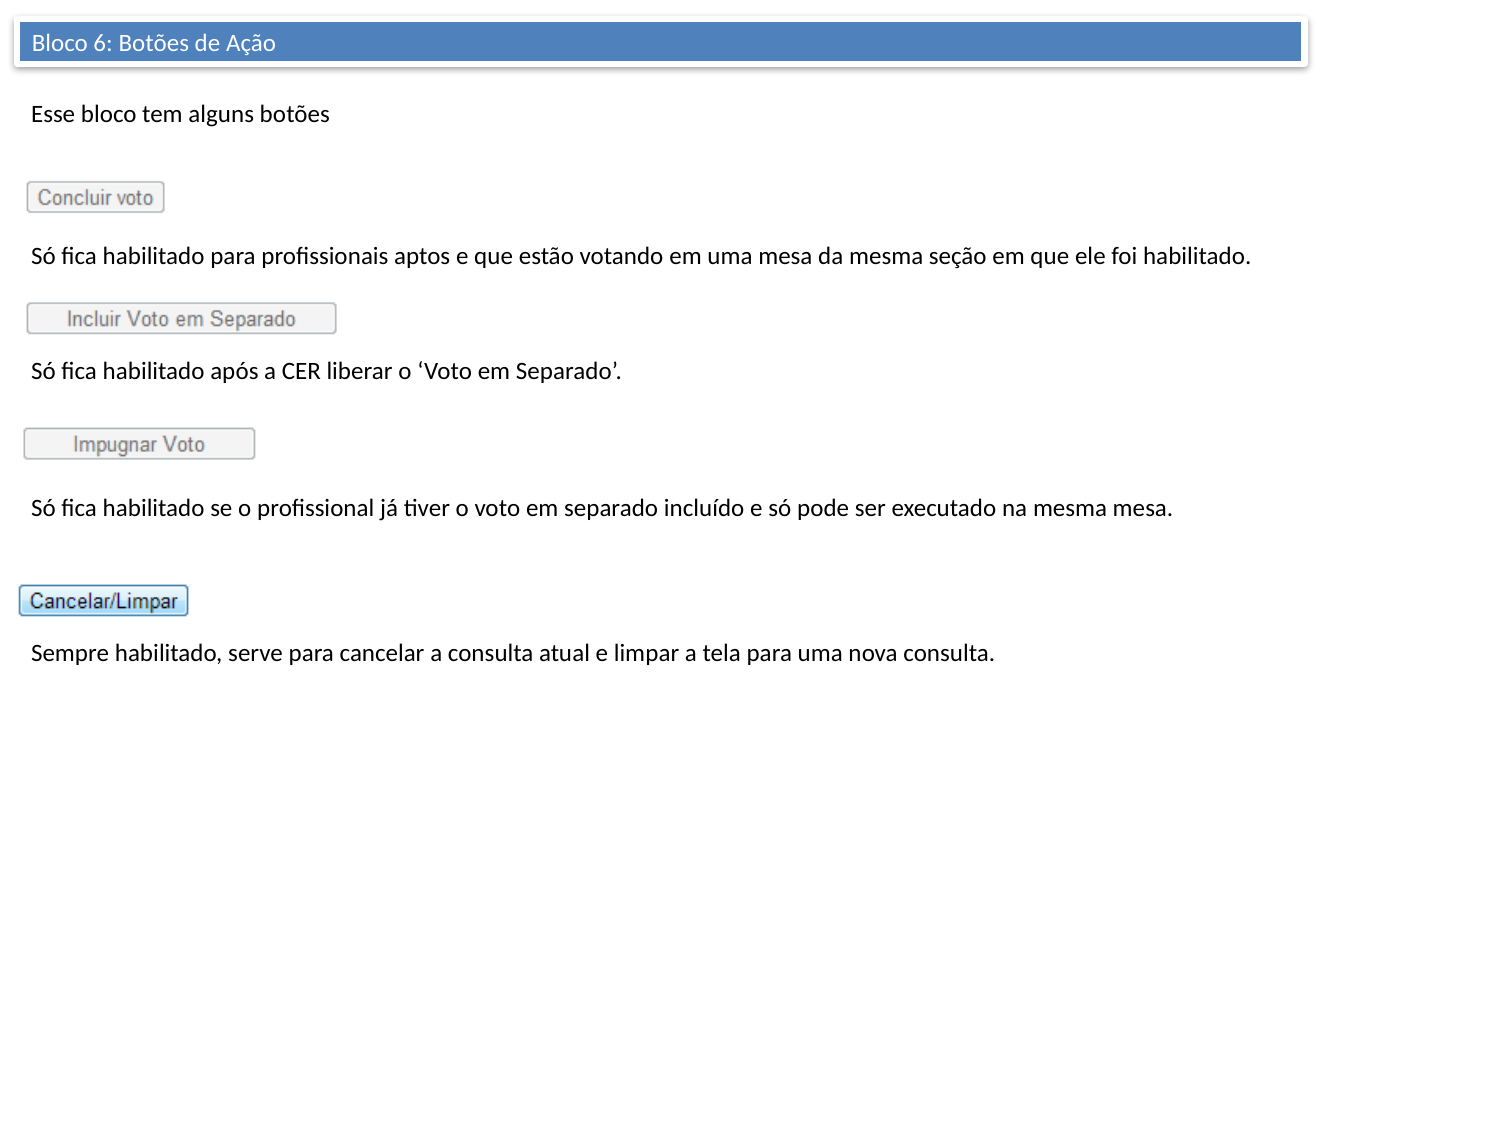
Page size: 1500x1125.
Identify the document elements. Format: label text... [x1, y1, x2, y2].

text_box Bloco 6: Botões de Ação [14, 16, 1308, 67]
text_box Só fica habilitado para profissionais aptos e que estão votando em uma mesa da mesma seção em que ele foi habilitado. [16, 231, 1304, 277]
picture [16, 420, 269, 479]
text_box Só fica habilitado após a CER liberar o ‘Voto em Separado’. [16, 347, 1304, 392]
text_box Só fica habilitado se o profissional já tiver o voto em separado incluído e só pode ser executado na mesma mesa. [16, 484, 1304, 529]
text_box Esse bloco tem alguns botões [16, 90, 1304, 135]
picture [16, 172, 183, 222]
text_box Sempre habilitado, serve para cancelar a consulta atual e limpar a tela para uma nova consulta. [16, 629, 1304, 674]
picture [16, 562, 198, 629]
picture [16, 290, 355, 348]
